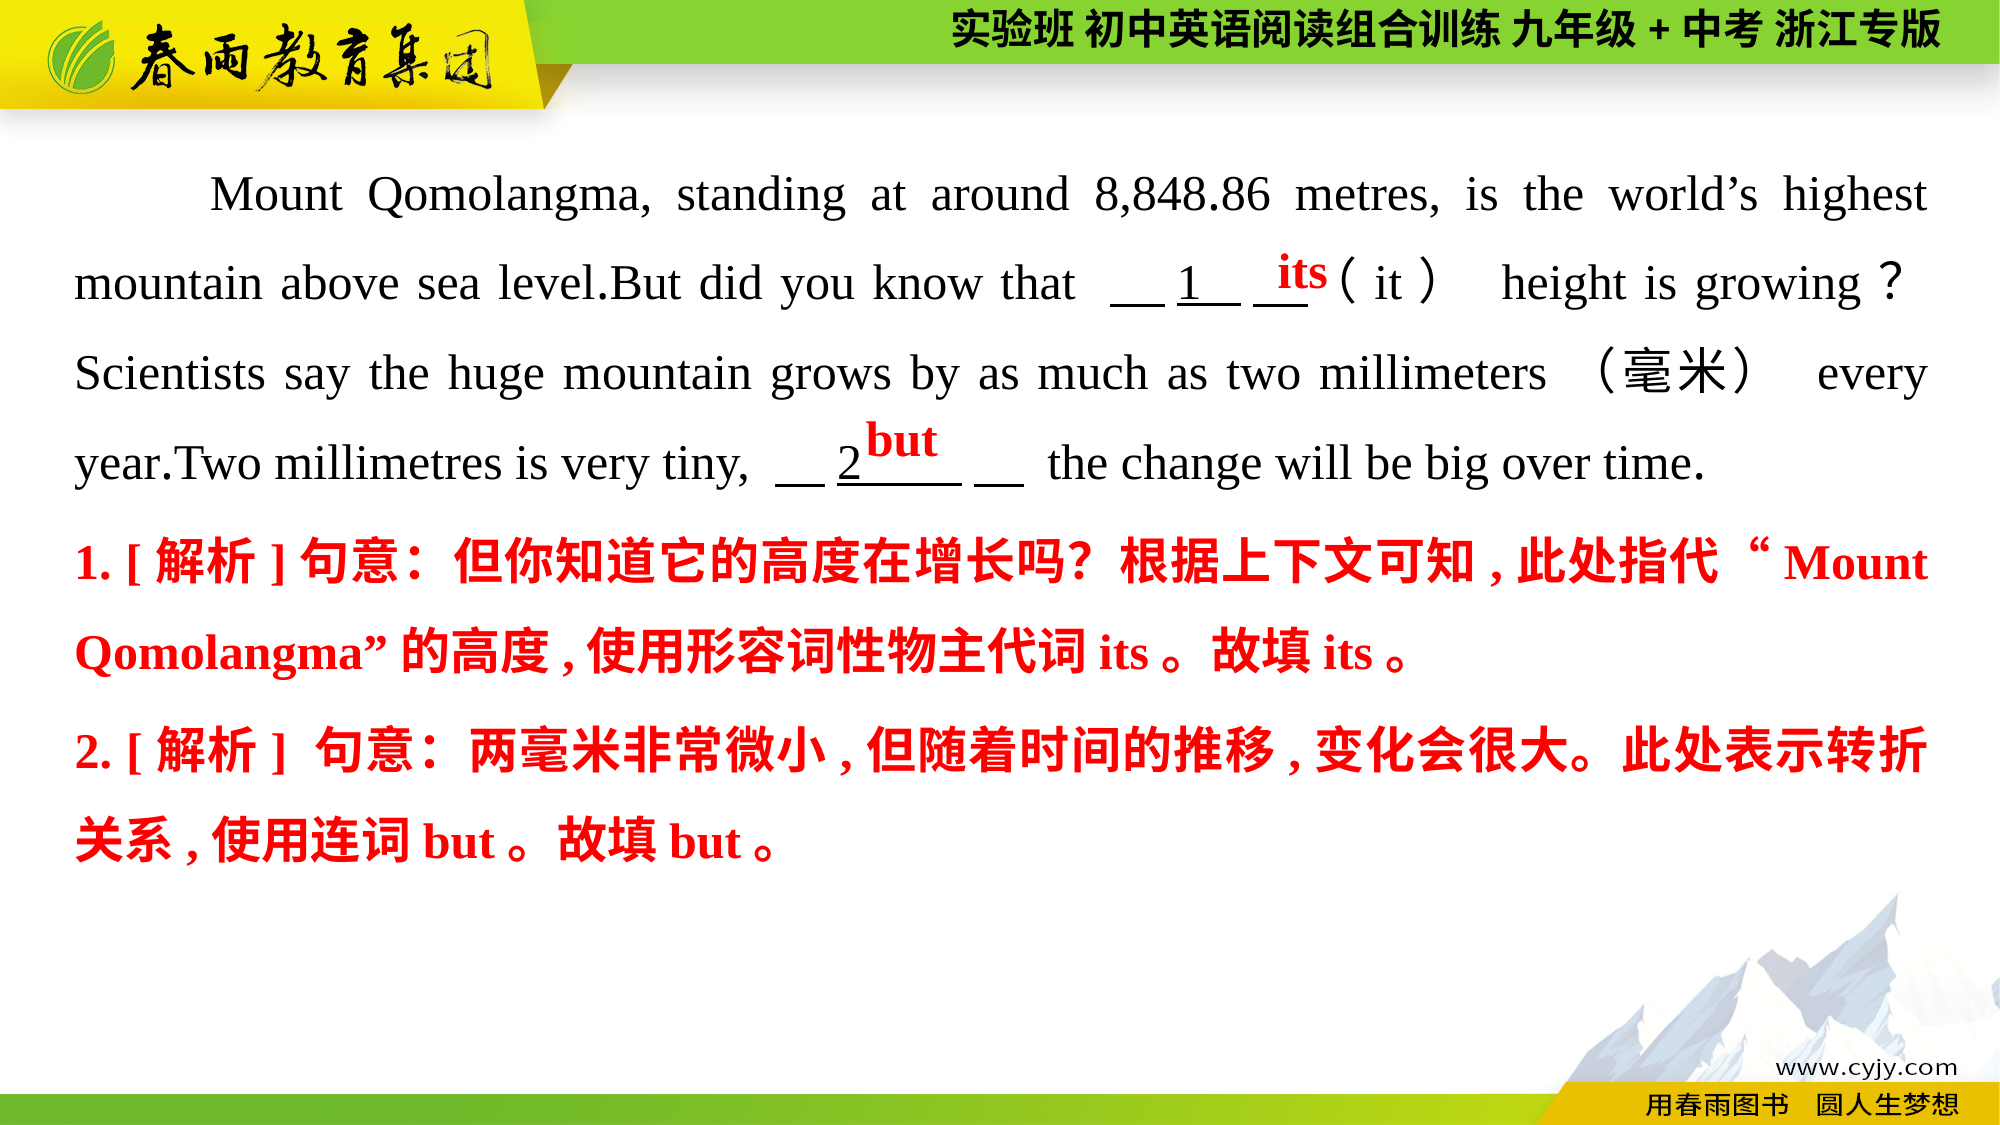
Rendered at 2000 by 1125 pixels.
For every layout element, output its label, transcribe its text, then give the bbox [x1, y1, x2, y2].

text_box its [1262, 231, 1343, 307]
list Mount Qomolangma, standing at around 8,848.86 metres, is the world’s highest mountain above sea level.But did you know that 1 （it） height is growing？ Scientists say the huge mountain grows by as much as two millimeters（毫米） every year.Two millimetres is very tiny, 2 the change will be big over time. [59, 122, 1944, 491]
text_box but [851, 398, 953, 474]
picture [0, 0, 2000, 1125]
text_box 1. [解析]句意：但你知道它的高度在增长吗？根据上下文可知,此处指代“Mount Qomolangma”的高度,使用形容词性物主代词its。故填its。 [59, 491, 1944, 681]
text_box 2. [解析] 句意：两毫米非常微小,但随着时间的推移,变化会很大。此处表示转折关系,使用连词but。故填but。 [59, 681, 1944, 877]
